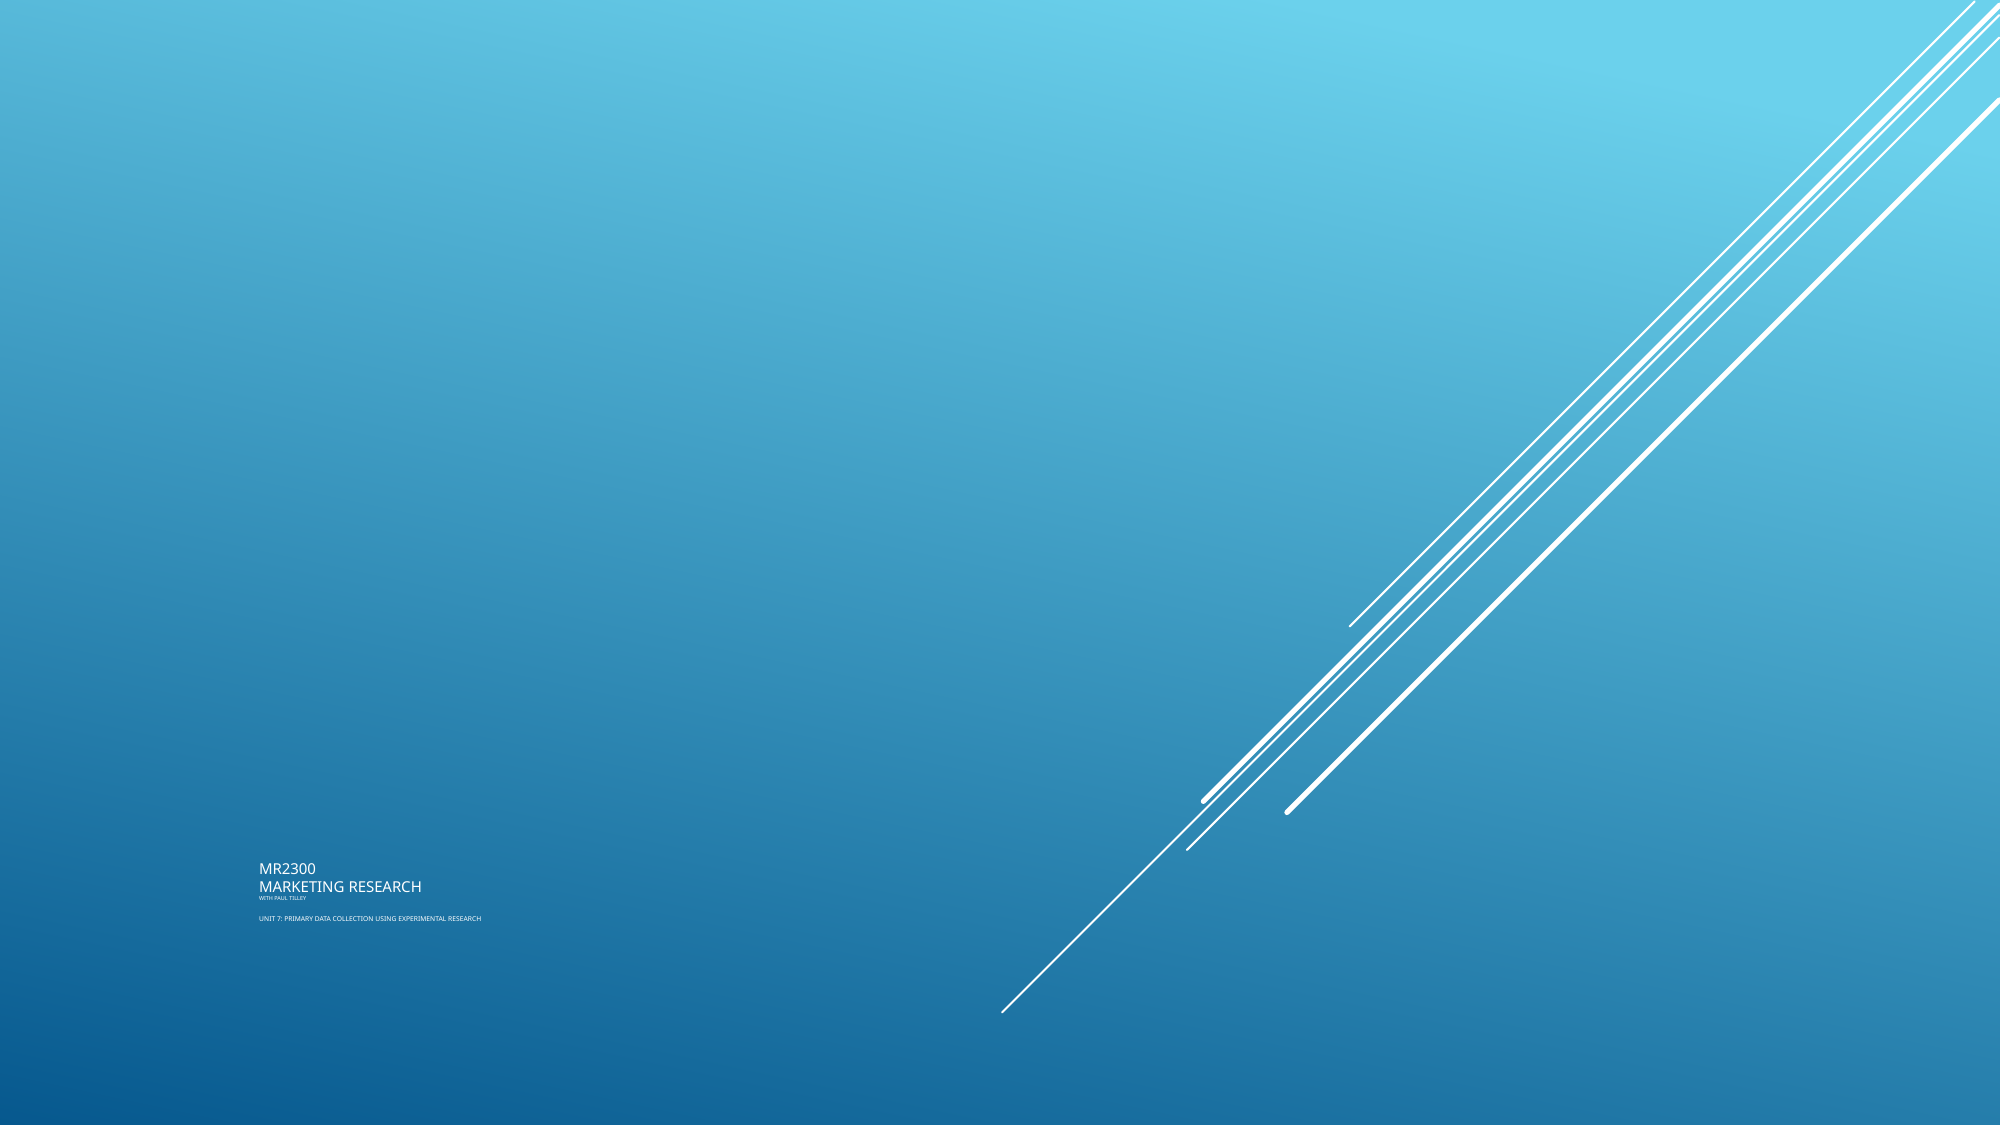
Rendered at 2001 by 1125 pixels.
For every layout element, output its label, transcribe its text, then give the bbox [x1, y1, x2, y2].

title MR2300 Marketing Research with Paul Tilley Unit 7: Primary Data Collection using Experimental Research [244, 775, 1519, 963]
